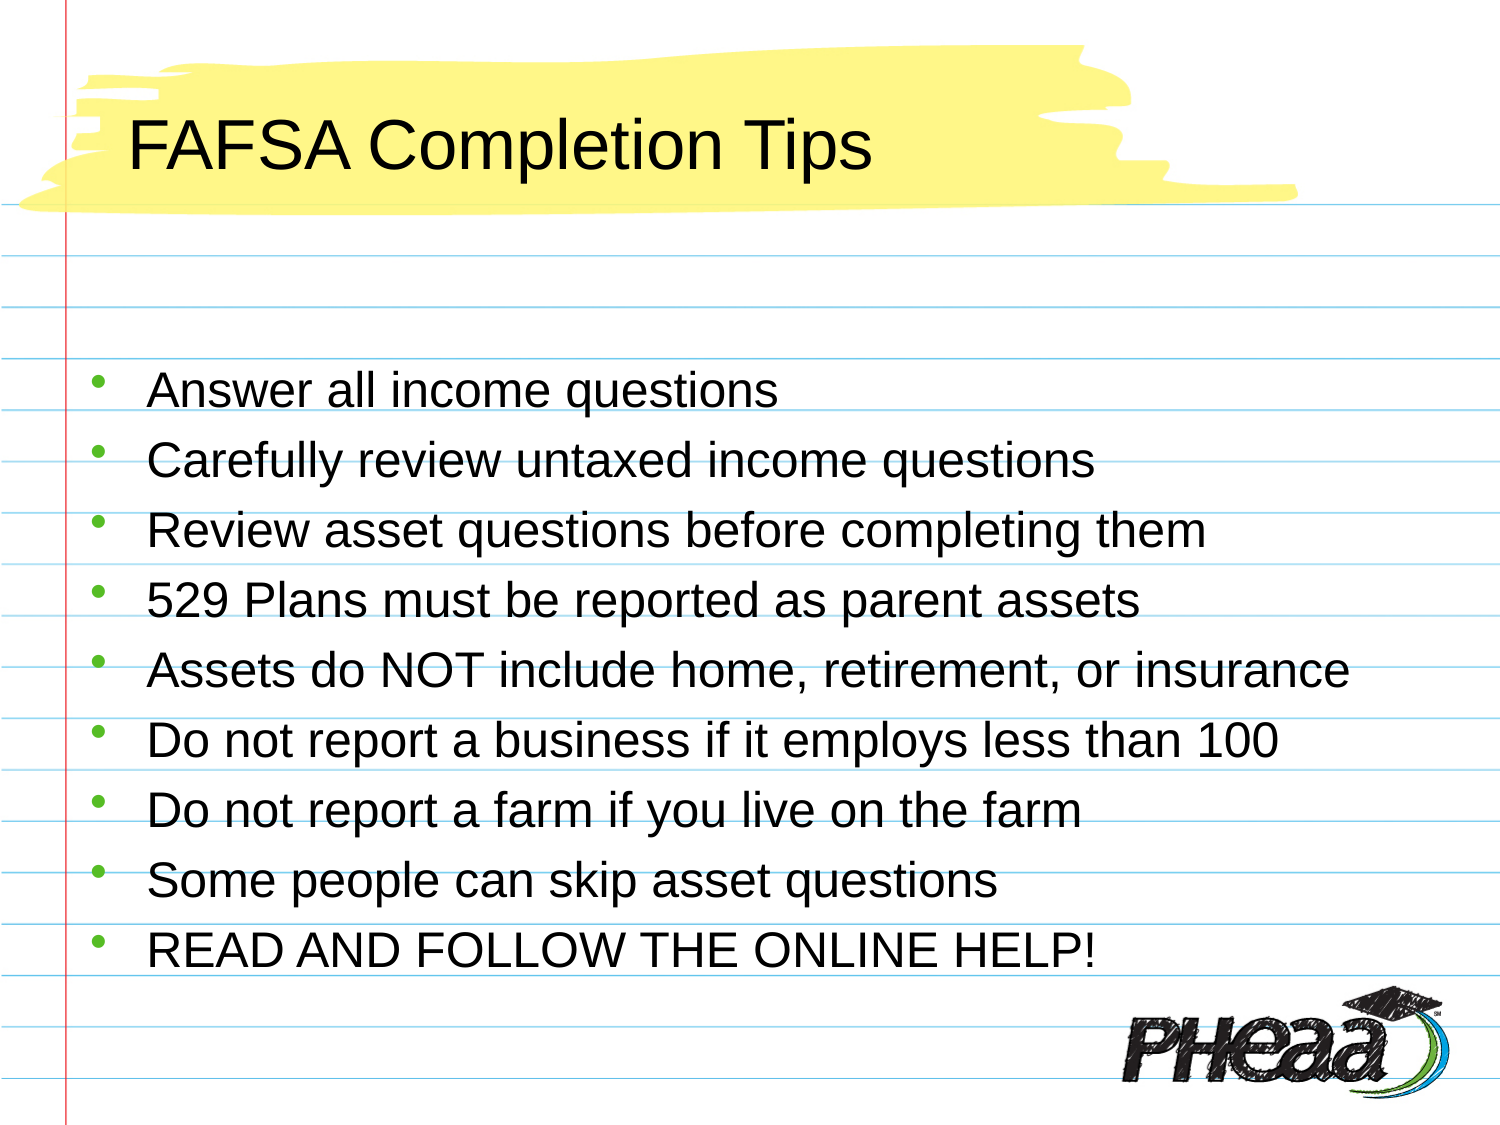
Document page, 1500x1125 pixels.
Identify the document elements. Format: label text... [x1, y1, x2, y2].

title FAFSA Completion Tips [112, 82, 1463, 200]
picture [0, 0, 1500, 1125]
list Answer all income questions Carefully review untaxed income questions Review asset questions before completing them 529 Plans must be reported as parent assets Assets do NOT include home, retirement, or insurance Do not report a business if it employs less than 100 Do not report a farm if you live on the farm Some people can skip asset questions READ AND FOLLOW THE ONLINE HELP! [75, 350, 1425, 1005]
